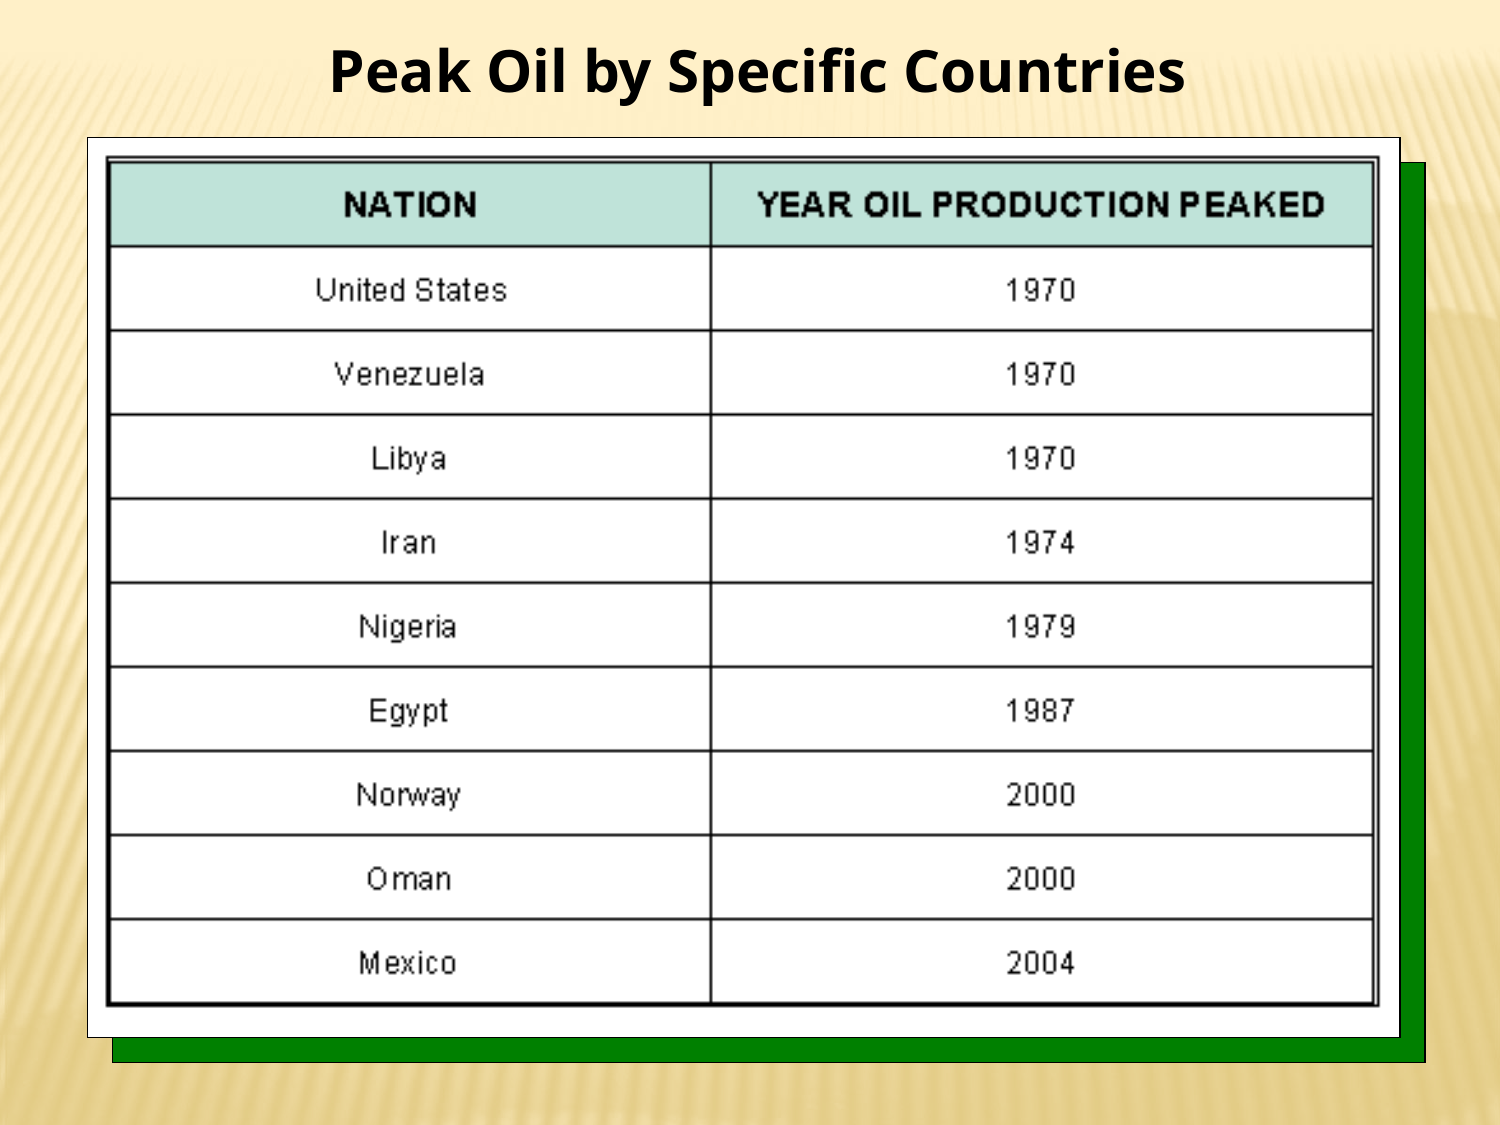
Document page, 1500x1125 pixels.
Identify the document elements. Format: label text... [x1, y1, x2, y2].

picture [99, 149, 1388, 1018]
text_box [112, 162, 1425, 1063]
text_box [87, 137, 1400, 1038]
text_box Peak Oil by Specific Countries [50, 12, 1450, 125]
